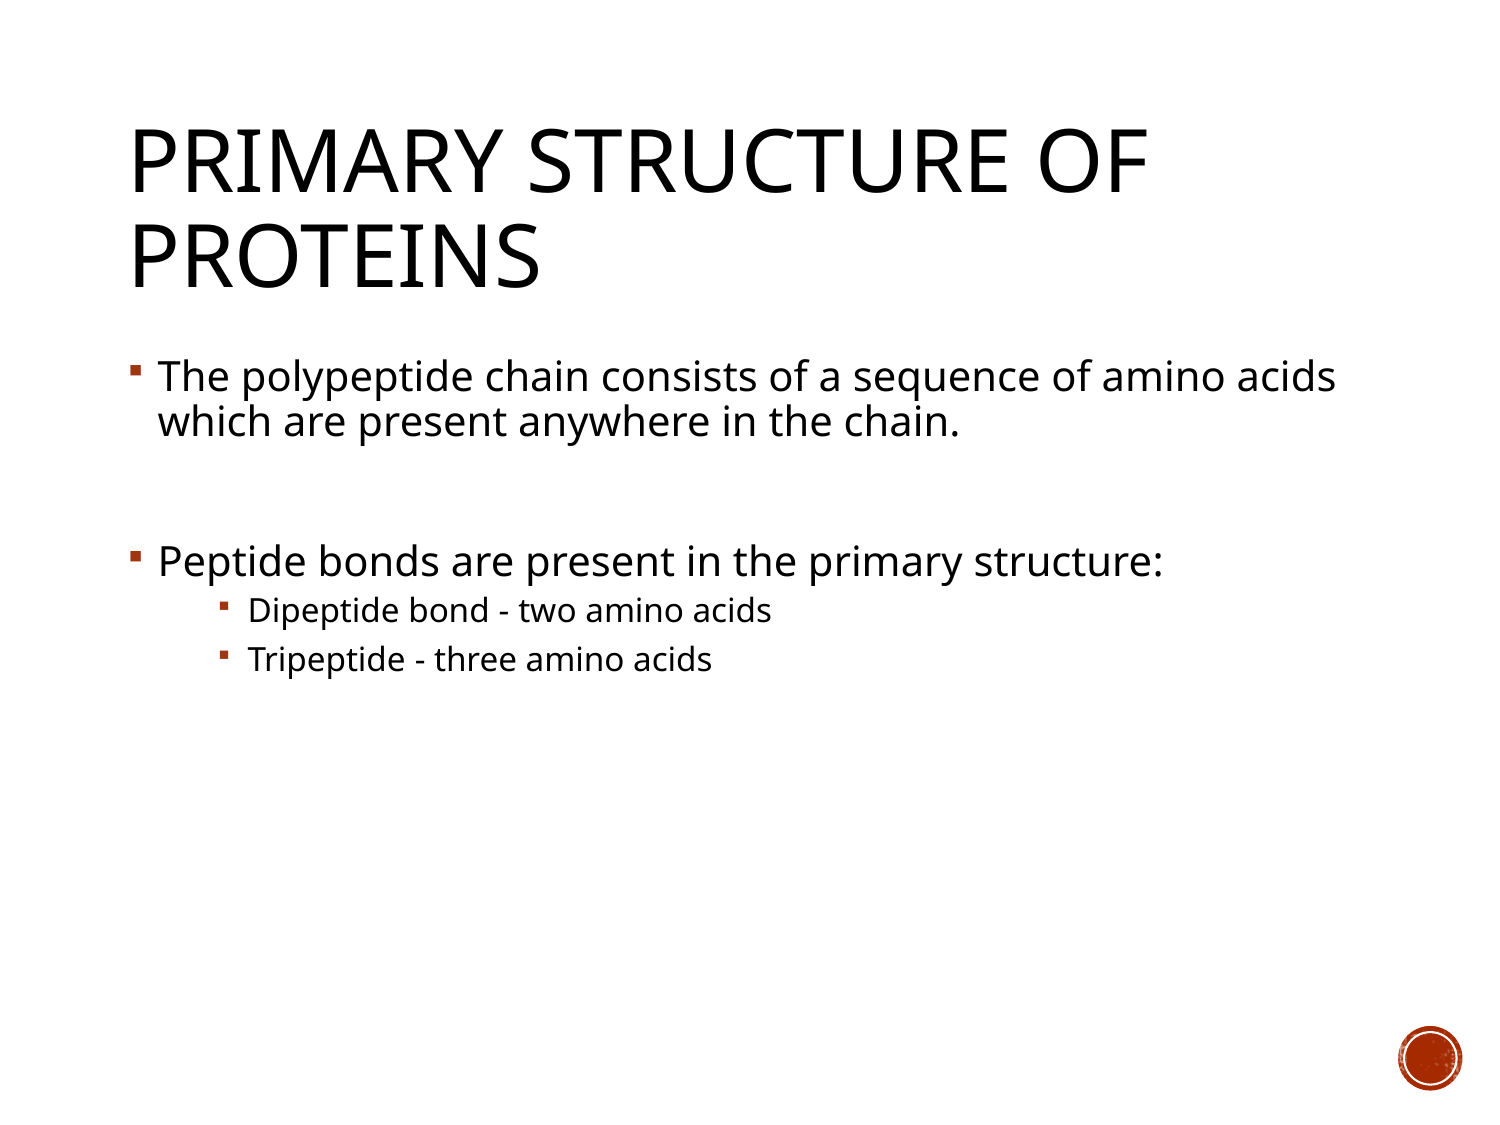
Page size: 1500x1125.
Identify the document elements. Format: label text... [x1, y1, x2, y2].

list The polypeptide chain consists of a sequence of amino acids which are present anywhere in the chain. Peptide bonds are present in the primary structure: Dipeptide bond - two amino acids Tripeptide - three amino acids [112, 348, 1388, 929]
title Primary structure of proteins [112, 79, 1388, 344]
